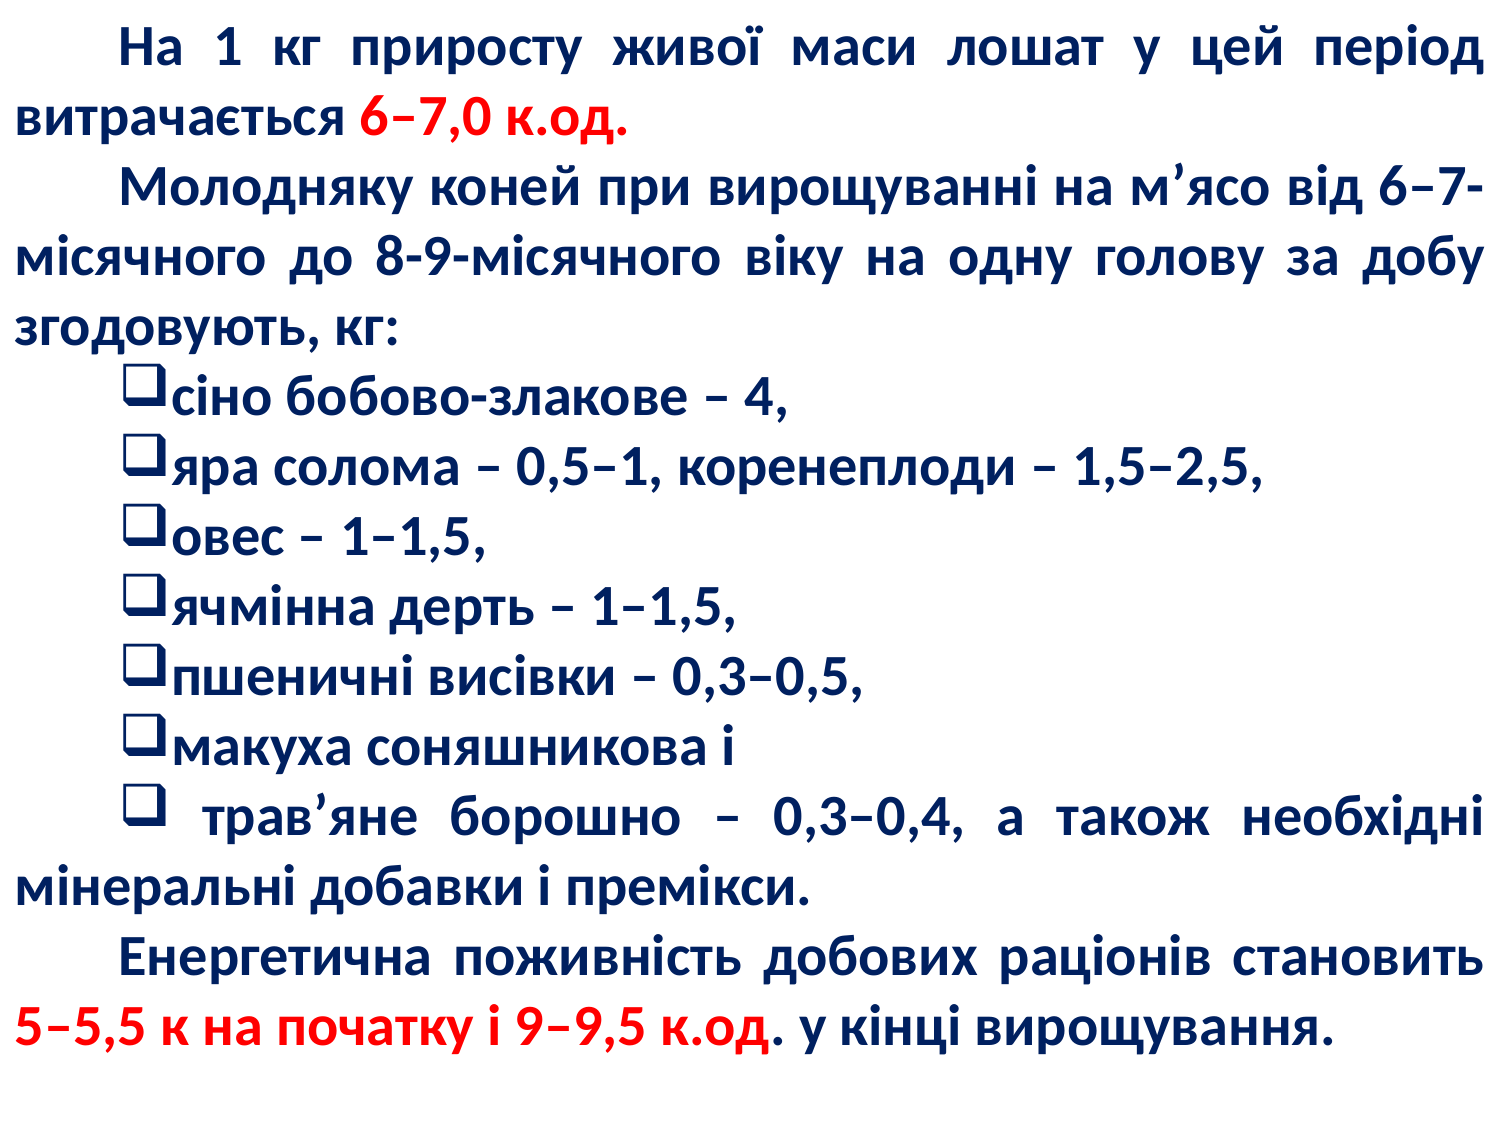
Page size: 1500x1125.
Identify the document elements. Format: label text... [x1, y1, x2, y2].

text_box На 1 кг приросту живої маси лошат у цей період витрачається 6–7,0 к.од. Молодняку коней при вирощуванні на м’ясо від 6–7-місячного до 8-9-місячного віку на одну голову за добу згодовують, кг: сіно бобово-злакове – 4, яра солома – 0,5–1, коренеплоди – 1,5–2,5, овес – 1–1,5, ячмінна дерть – 1–1,5, пшеничні висівки – 0,3–0,5, макуха соняшникова і трав’яне борошно – 0,3–0,4, а також необхідні мінеральні добавки і премікси. Енергетична поживність добових раціонів становить 5–5,5 к на початку і 9–9,5 к.од. у кінці вирощування. [0, 0, 1500, 1065]
